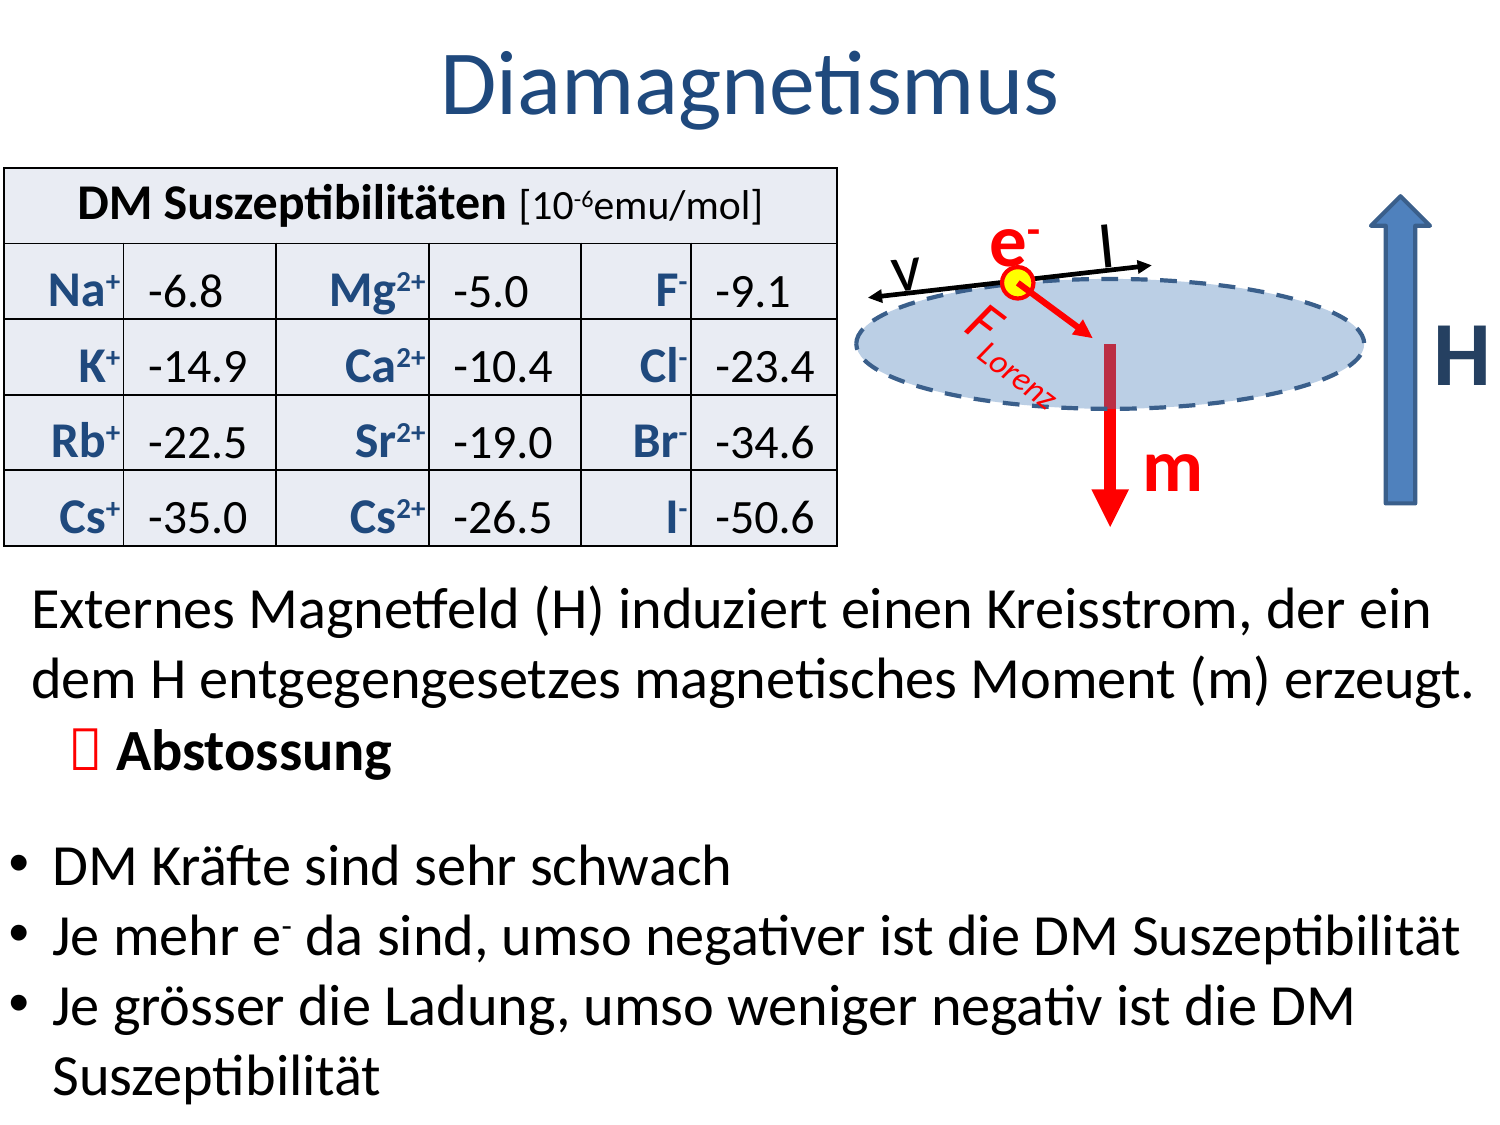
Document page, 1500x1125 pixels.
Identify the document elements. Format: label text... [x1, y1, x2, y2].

table_cell Cl- [582, 320, 690, 394]
table_cell Rb+ [5, 396, 123, 469]
table_cell -26.5 [430, 471, 580, 545]
text_box  Abstossung [53, 704, 1442, 789]
table_cell -5.0 [430, 244, 580, 318]
list Externes Magnetfeld (H) induziert einen Kreisstrom, der ein dem H entgegengesetzes magnetisches Moment (m) erzeugt. [16, 562, 1500, 882]
table_cell -10.4 [430, 320, 580, 394]
table_cell -34.6 [692, 396, 836, 469]
table_cell -22.5 [124, 396, 275, 469]
text_box DM Kräfte sind sehr schwach Je mehr e- da sind, umso negativer ist die DM Suszeptibilität Je grösser die Ladung, umso weniger negativ ist die DM Suszeptibilität [0, 819, 1494, 1115]
table_cell -9.1 [692, 244, 836, 318]
table_cell Cs2+ [277, 471, 428, 545]
table_cell I- [582, 471, 690, 545]
table_cell -14.9 [124, 320, 275, 394]
table_cell Sr2+ [277, 396, 428, 469]
table_cell -19.0 [430, 396, 580, 469]
table_header DM Suszeptibilitäten [10-6emu/mol] [5, 169, 836, 243]
table_cell K+ [5, 320, 123, 394]
table_cell Br- [582, 396, 690, 469]
table_cell Na+ [5, 244, 123, 318]
table_cell -50.6 [692, 471, 836, 545]
table_cell Ca2+ [277, 320, 428, 394]
table_cell -23.4 [692, 320, 836, 394]
table_cell Cs+ [5, 471, 123, 545]
table_cell -6.8 [124, 244, 275, 318]
table_cell -35.0 [124, 471, 275, 545]
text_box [856, 184, 1500, 528]
table_cell F- [582, 244, 690, 318]
table_cell Mg2+ [277, 244, 428, 318]
title Diamagnetismus [0, 7, 1500, 149]
